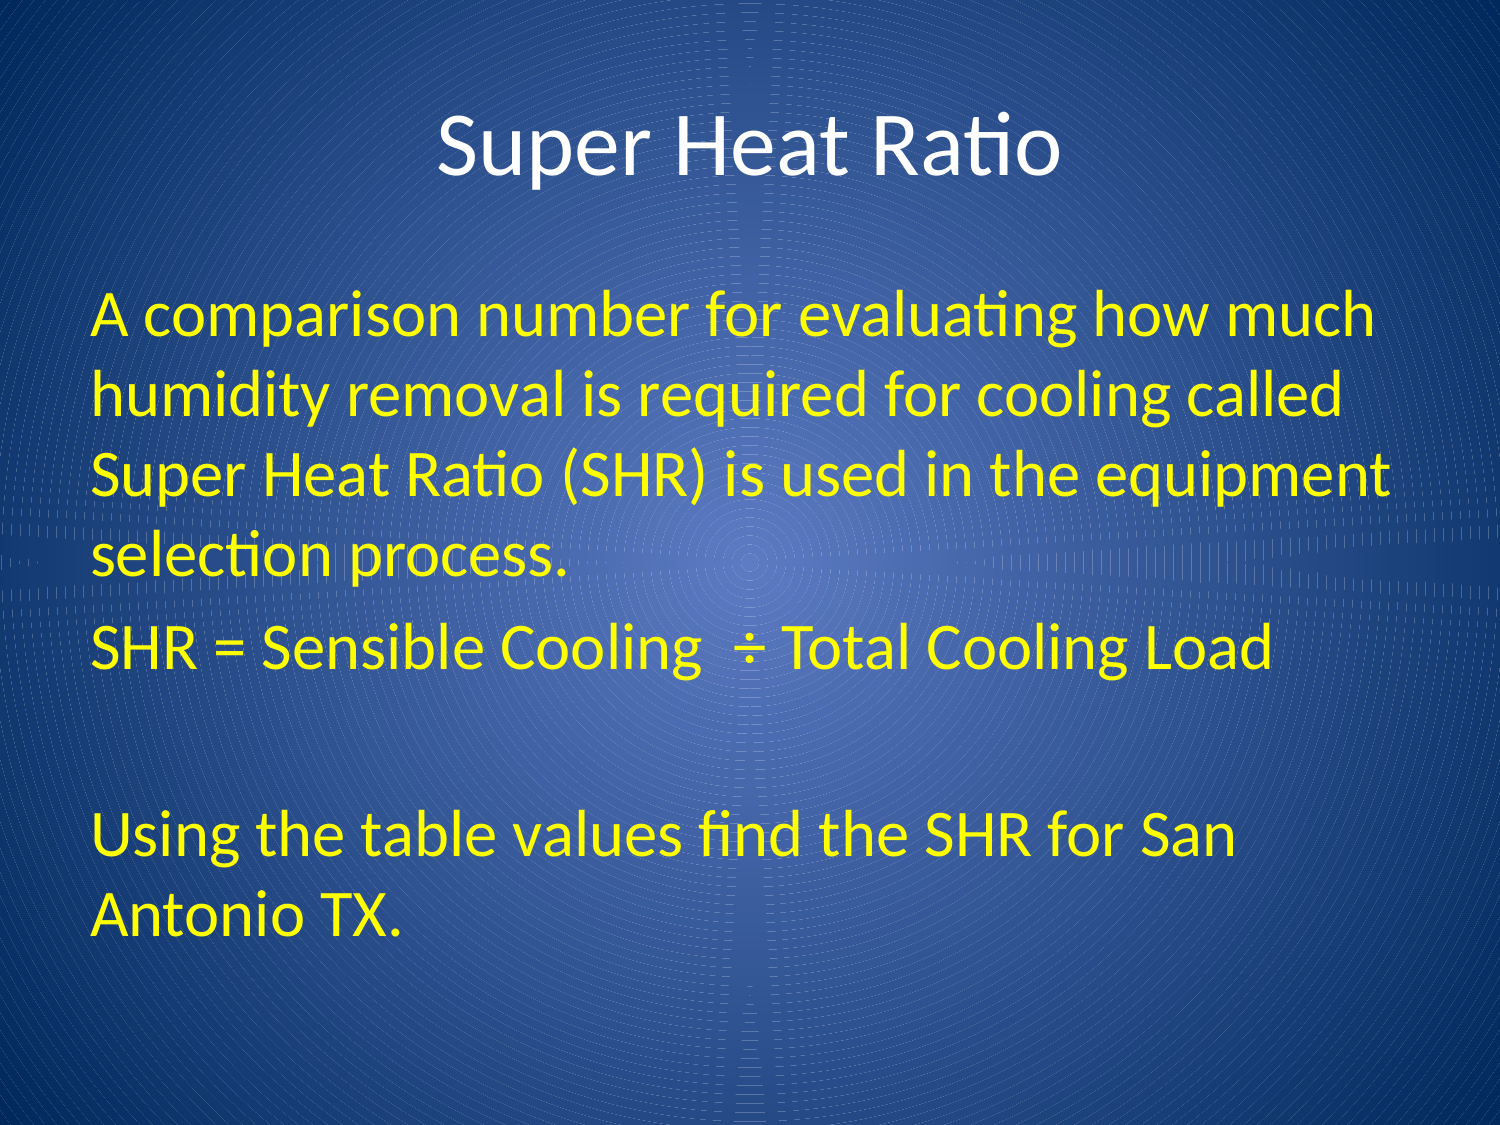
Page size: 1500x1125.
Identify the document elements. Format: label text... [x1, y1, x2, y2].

list A comparison number for evaluating how much humidity removal is required for cooling called Super Heat Ratio (SHR) is used in the equipment selection process. SHR = Sensible Cooling ÷ Total Cooling Load Using the table values find the SHR for San Antonio TX. [75, 262, 1425, 1005]
title Super Heat Ratio [75, 45, 1425, 233]
